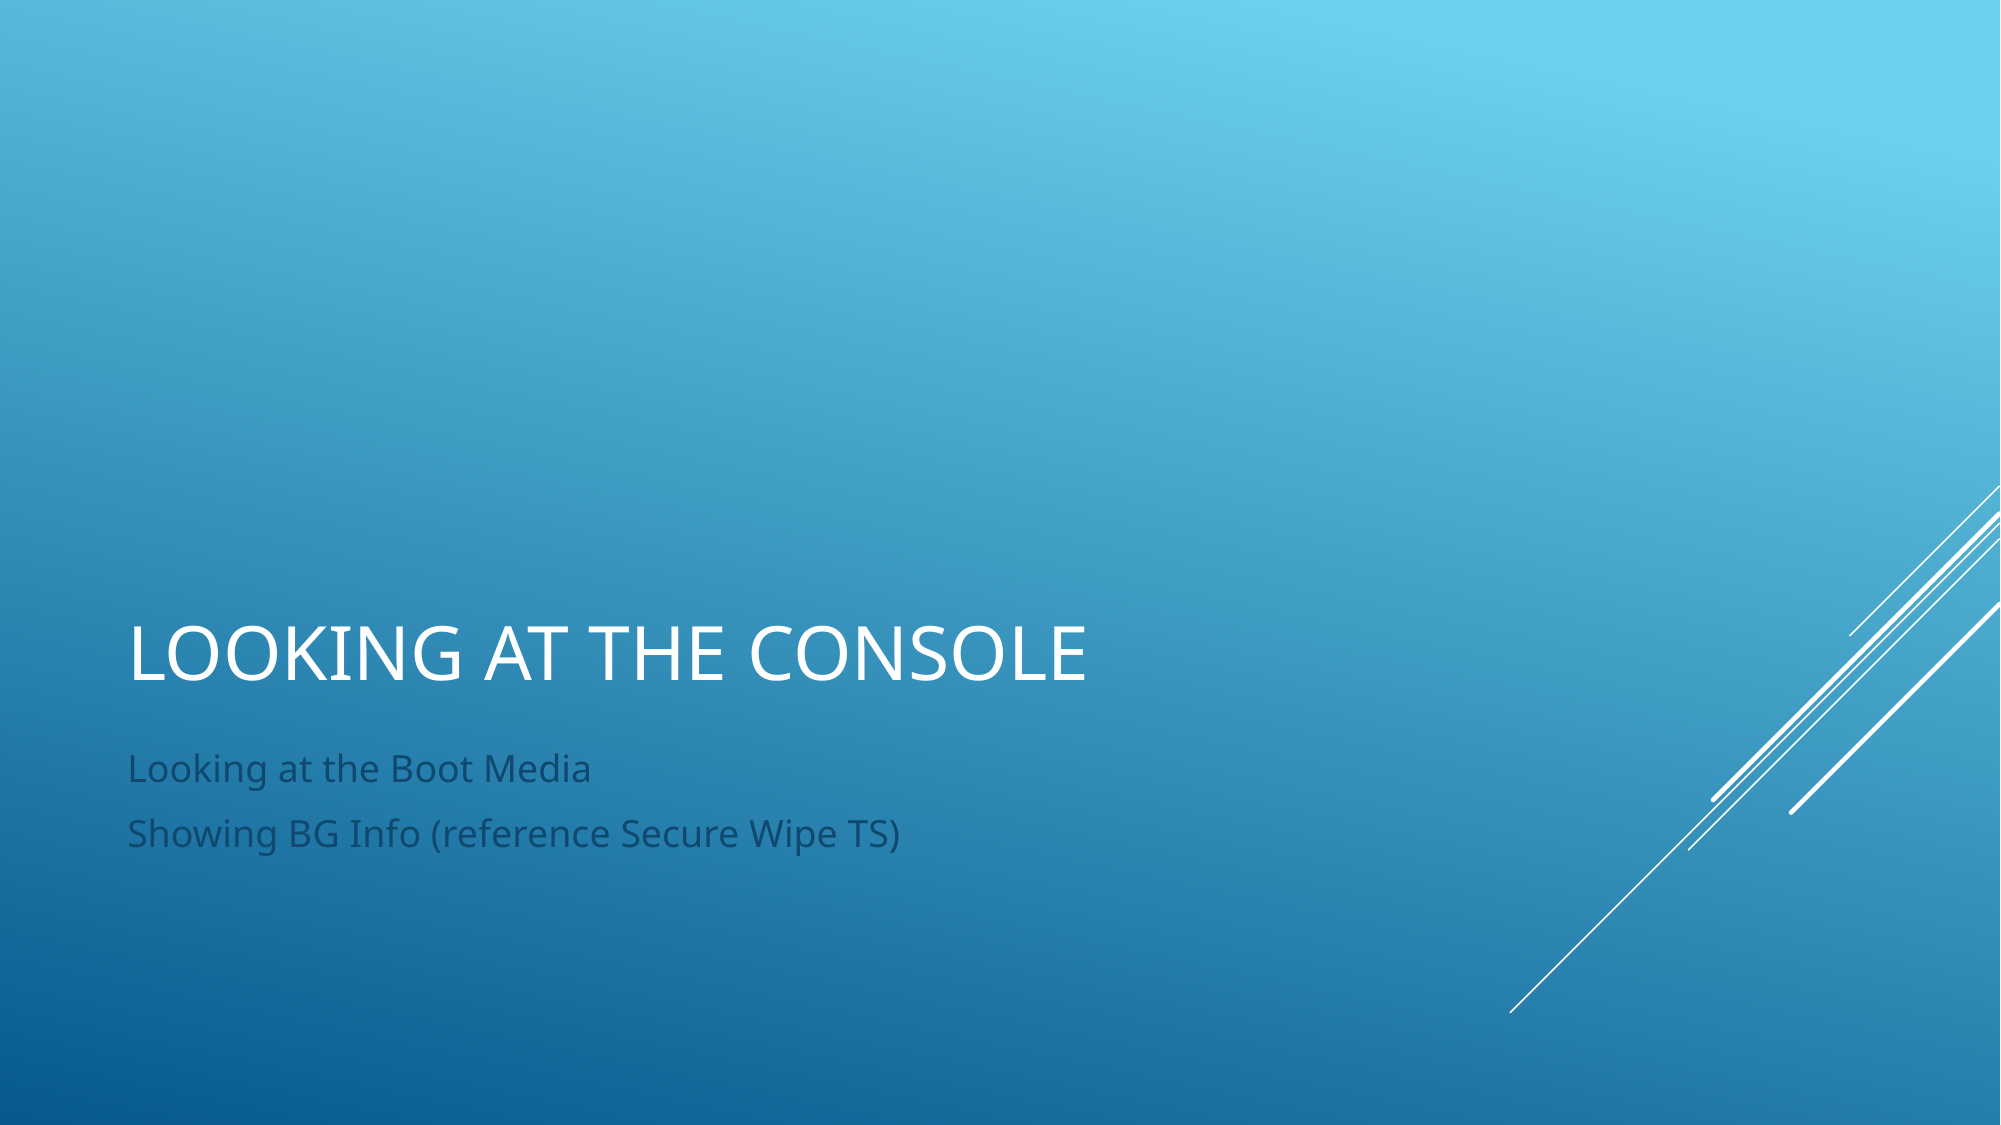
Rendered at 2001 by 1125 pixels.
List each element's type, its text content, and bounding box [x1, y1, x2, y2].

list Looking at the Boot Media Showing BG Info (reference Secure Wipe TS) [112, 737, 1513, 984]
title Looking at the Console [112, 329, 1513, 704]
